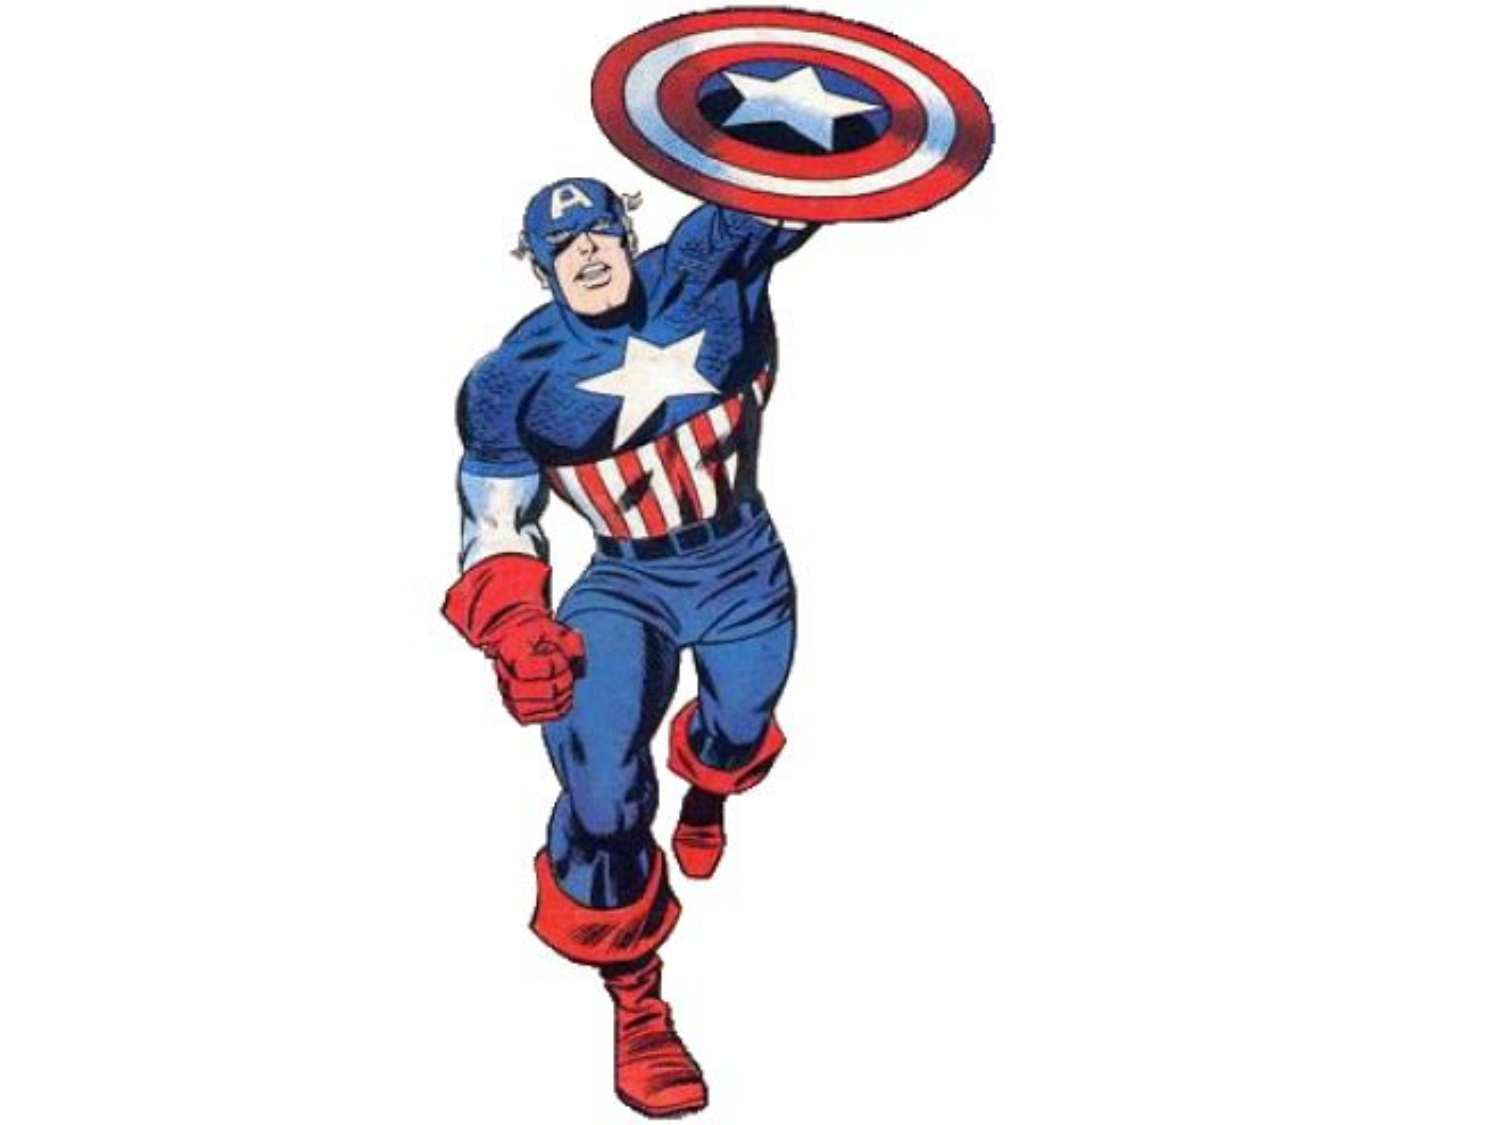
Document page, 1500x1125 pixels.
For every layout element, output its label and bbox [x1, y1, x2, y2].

picture [412, 0, 1003, 1125]
